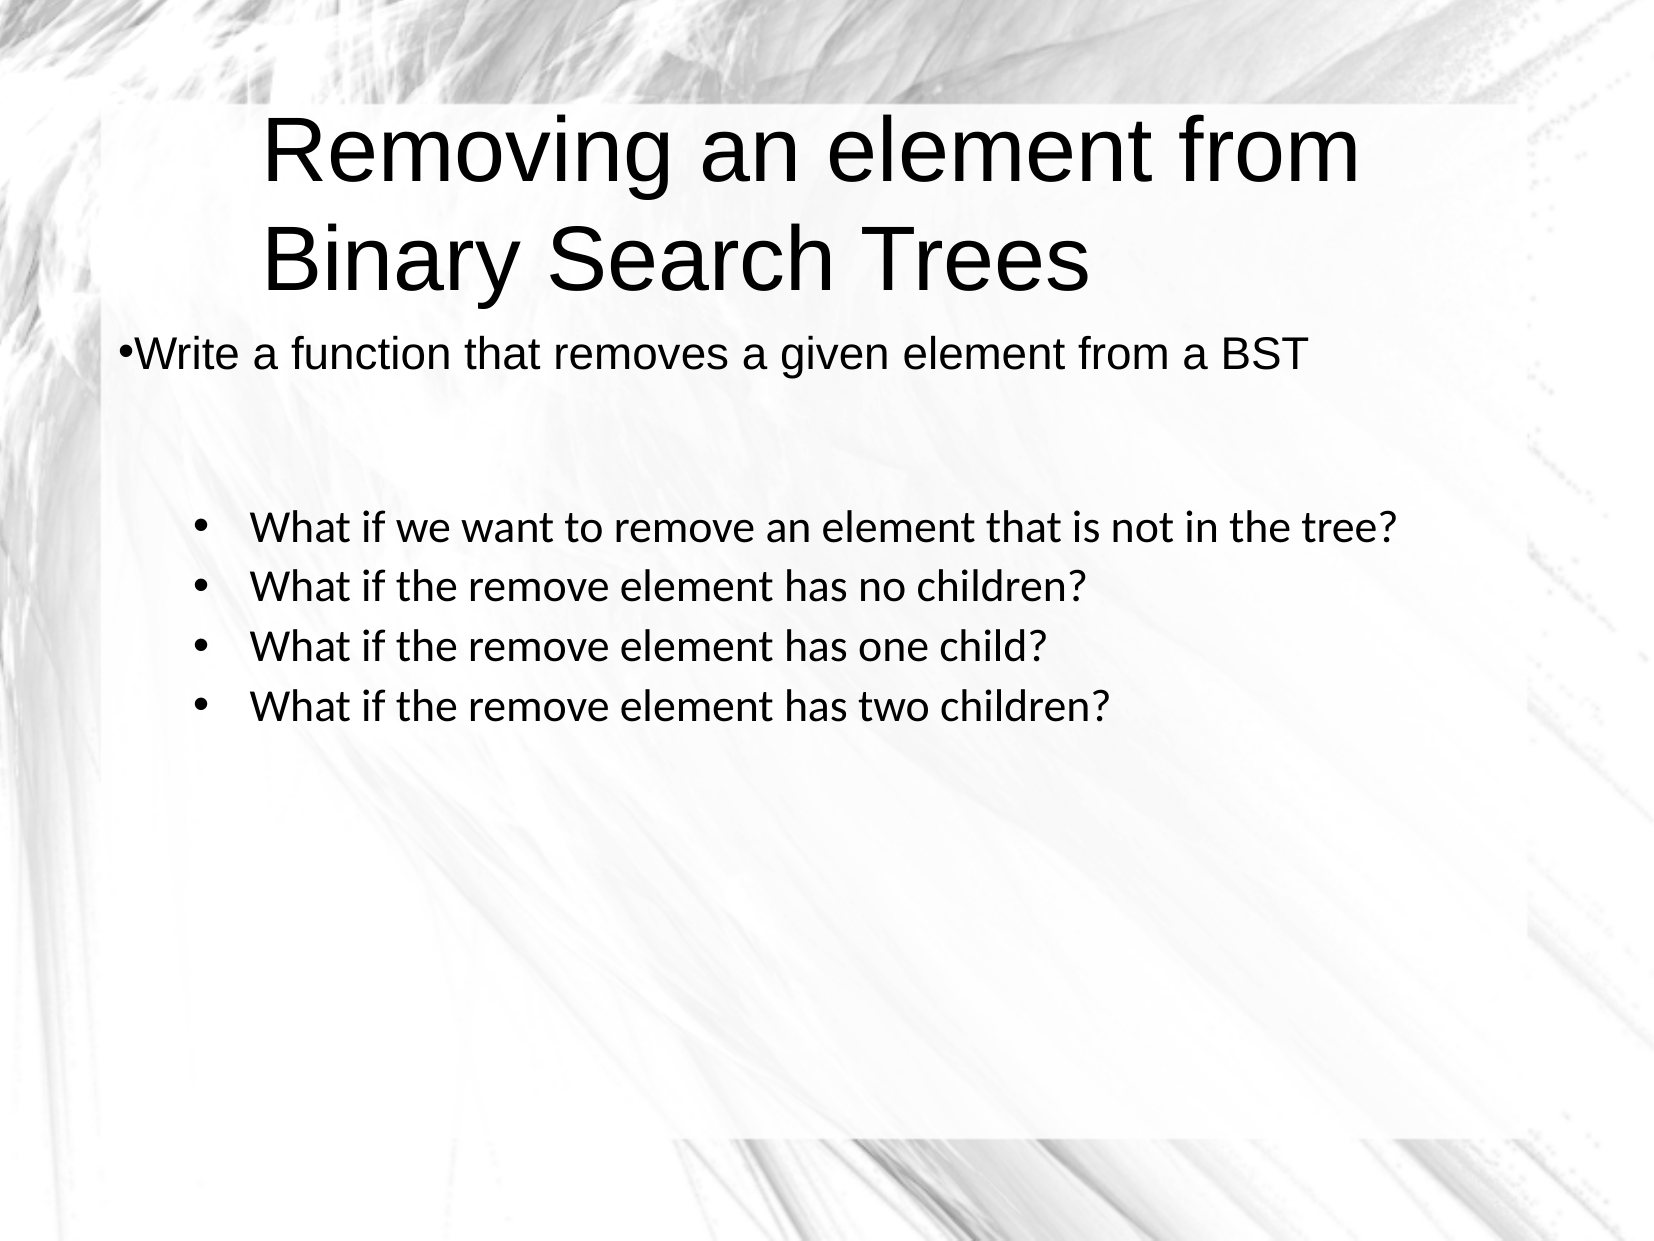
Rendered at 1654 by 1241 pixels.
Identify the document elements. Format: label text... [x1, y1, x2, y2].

list Write a function that removes a given element from a BST What if we want to remove an element that is not in the tree? What if the remove element has no children? What if the remove element has one child? What if the remove element has two children? [118, 319, 1571, 1109]
picture [0, 0, 1654, 1241]
title Removing an element from Binary Search Trees [118, 93, 1506, 299]
